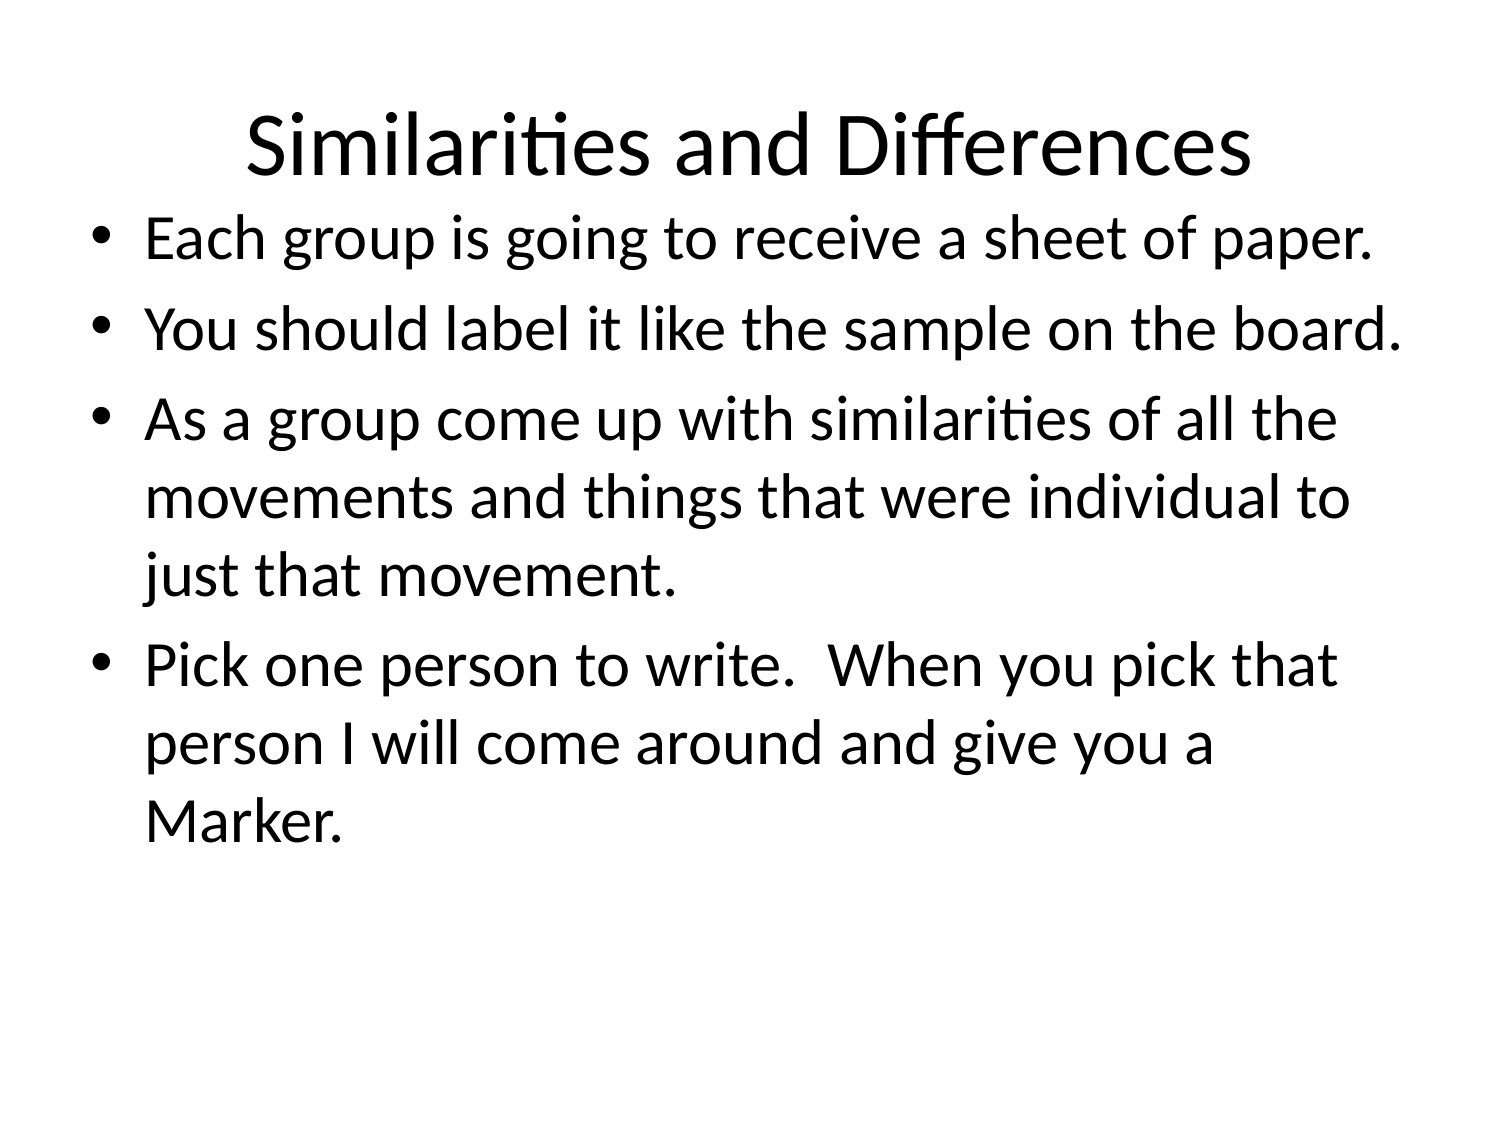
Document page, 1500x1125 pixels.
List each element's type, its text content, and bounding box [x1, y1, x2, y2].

title Similarities and Differences [75, 45, 1425, 187]
list Each group is going to receive a sheet of paper. You should label it like the sample on the board. As a group come up with similarities of all the movements and things that were individual to just that movement. Pick one person to write. When you pick that person I will come around and give you a Marker. [75, 187, 1425, 1005]
